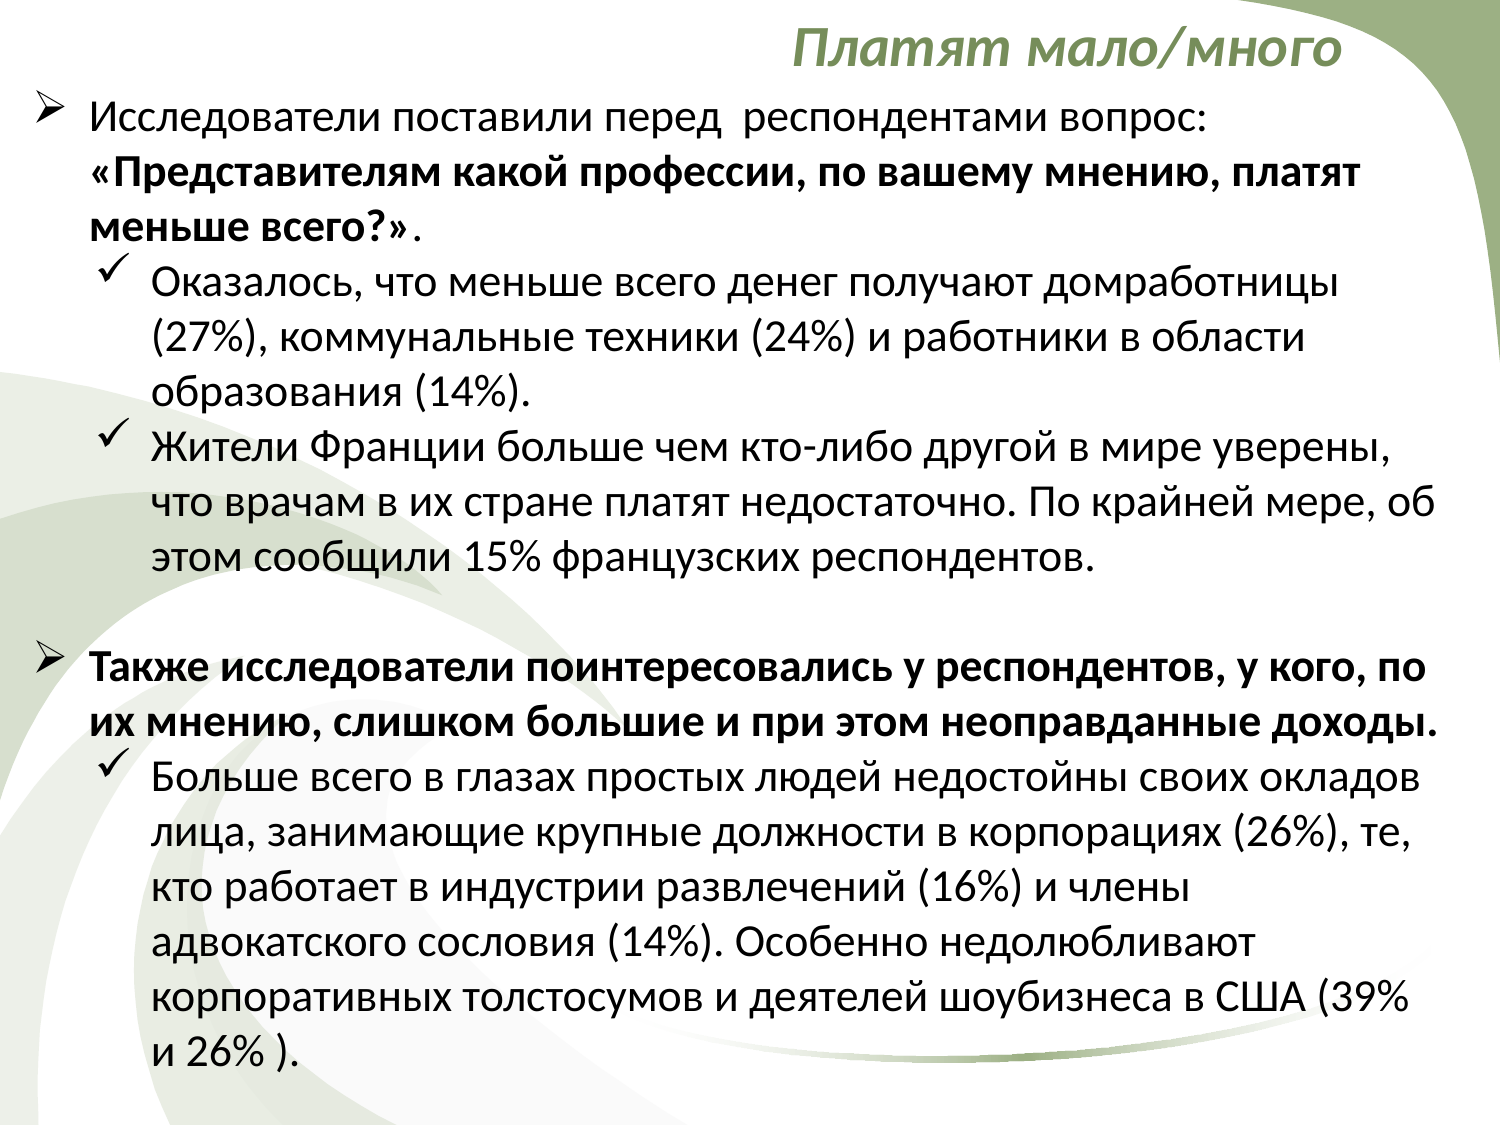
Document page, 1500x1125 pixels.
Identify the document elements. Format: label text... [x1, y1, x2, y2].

title Платят мало/много [153, 0, 1359, 78]
text_box Исследователи поставили перед респондентами вопрос: «Представителям какой профессии, по вашему мнению, платят меньше всего?». Оказалось, что меньше всего денег получают домработницы (27%), коммунальные техники (24%) и работники в области образования (14%). Жители Франции больше чем кто-либо другой в мире уверены, что врачам в их стране платят недостаточно. По крайней мере, об этом сообщили 15% французских респондентов. Также исследователи поинтересовались у респондентов, у кого, по их мнению, слишком большие и при этом неоправданные доходы. Больше всего в глазах простых людей недостойны своих окладов лица, занимающие крупные должности в корпорациях (26%), те, кто работает в индустрии развлечений (16%) и члены адвокатского сословия (14%). Особенно недолюбливают корпоративных толстосумов и деятелей шоубизнеса в США (39% и 26% ). [17, 78, 1459, 1083]
